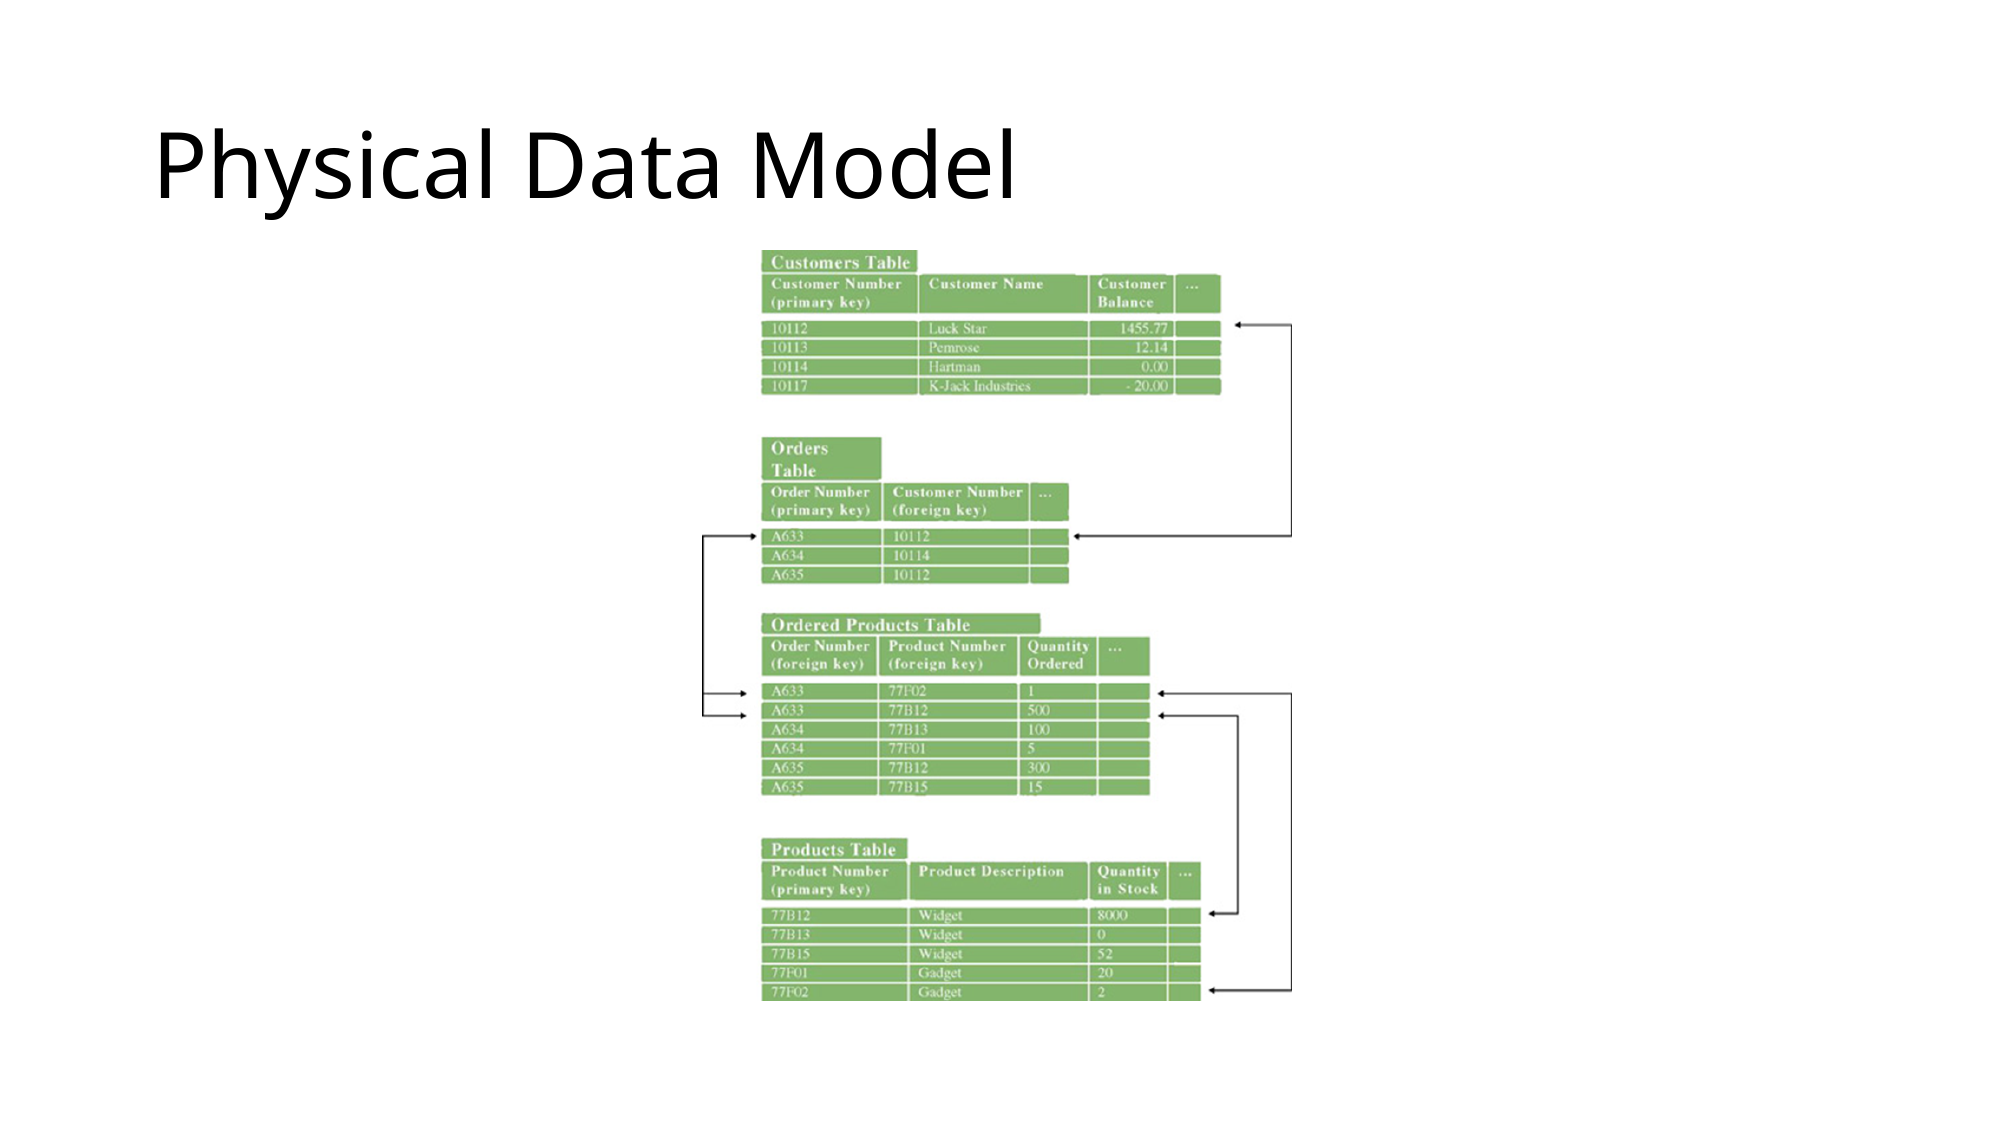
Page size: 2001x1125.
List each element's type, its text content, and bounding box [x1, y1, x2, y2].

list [702, 250, 1292, 1001]
title Physical Data Model [137, 59, 1863, 278]
